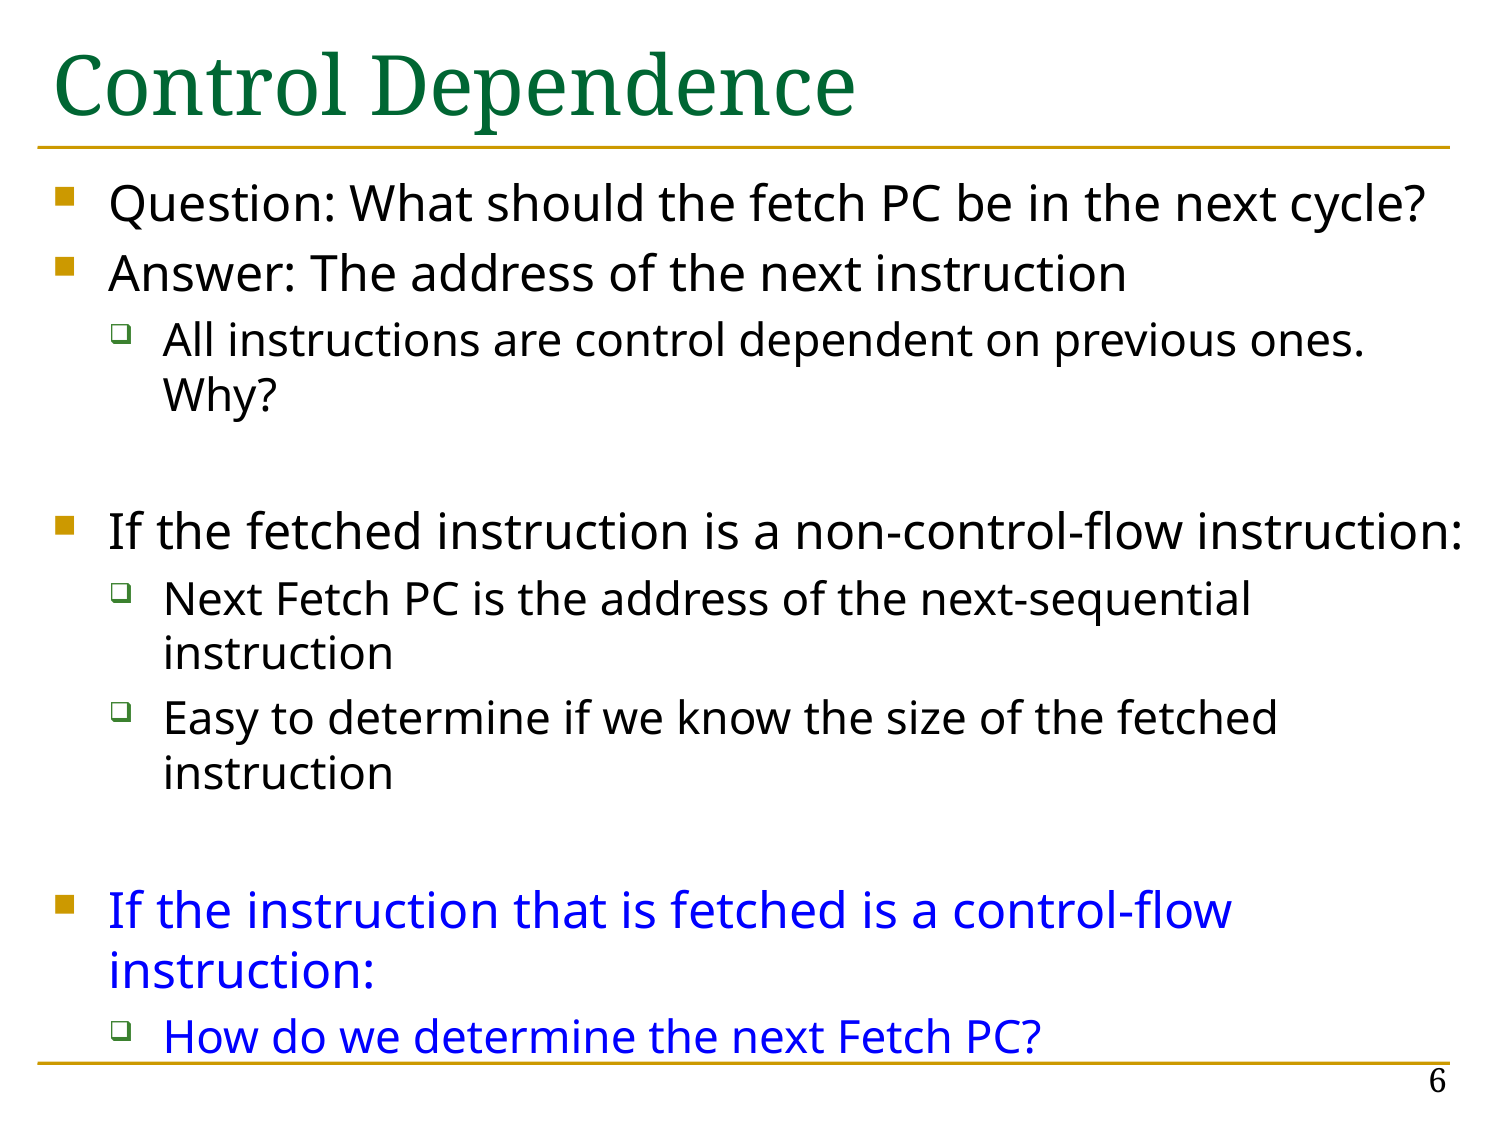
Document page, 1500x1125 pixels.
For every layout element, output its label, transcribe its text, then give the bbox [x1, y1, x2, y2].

title Control Dependence [37, 24, 1450, 163]
slide_number 6 [1111, 1036, 1462, 1112]
list Question: What should the fetch PC be in the next cycle? Answer: The address of the next instruction All instructions are control dependent on previous ones. Why? If the fetched instruction is a non-control-flow instruction: Next Fetch PC is the address of the next-sequential instruction Easy to determine if we know the size of the fetched instruction If the instruction that is fetched is a control-flow instruction: How do we determine the next Fetch PC? In fact, how do we even know whether or not the fetched instruction is a control-flow instruction? [37, 163, 1488, 1016]
